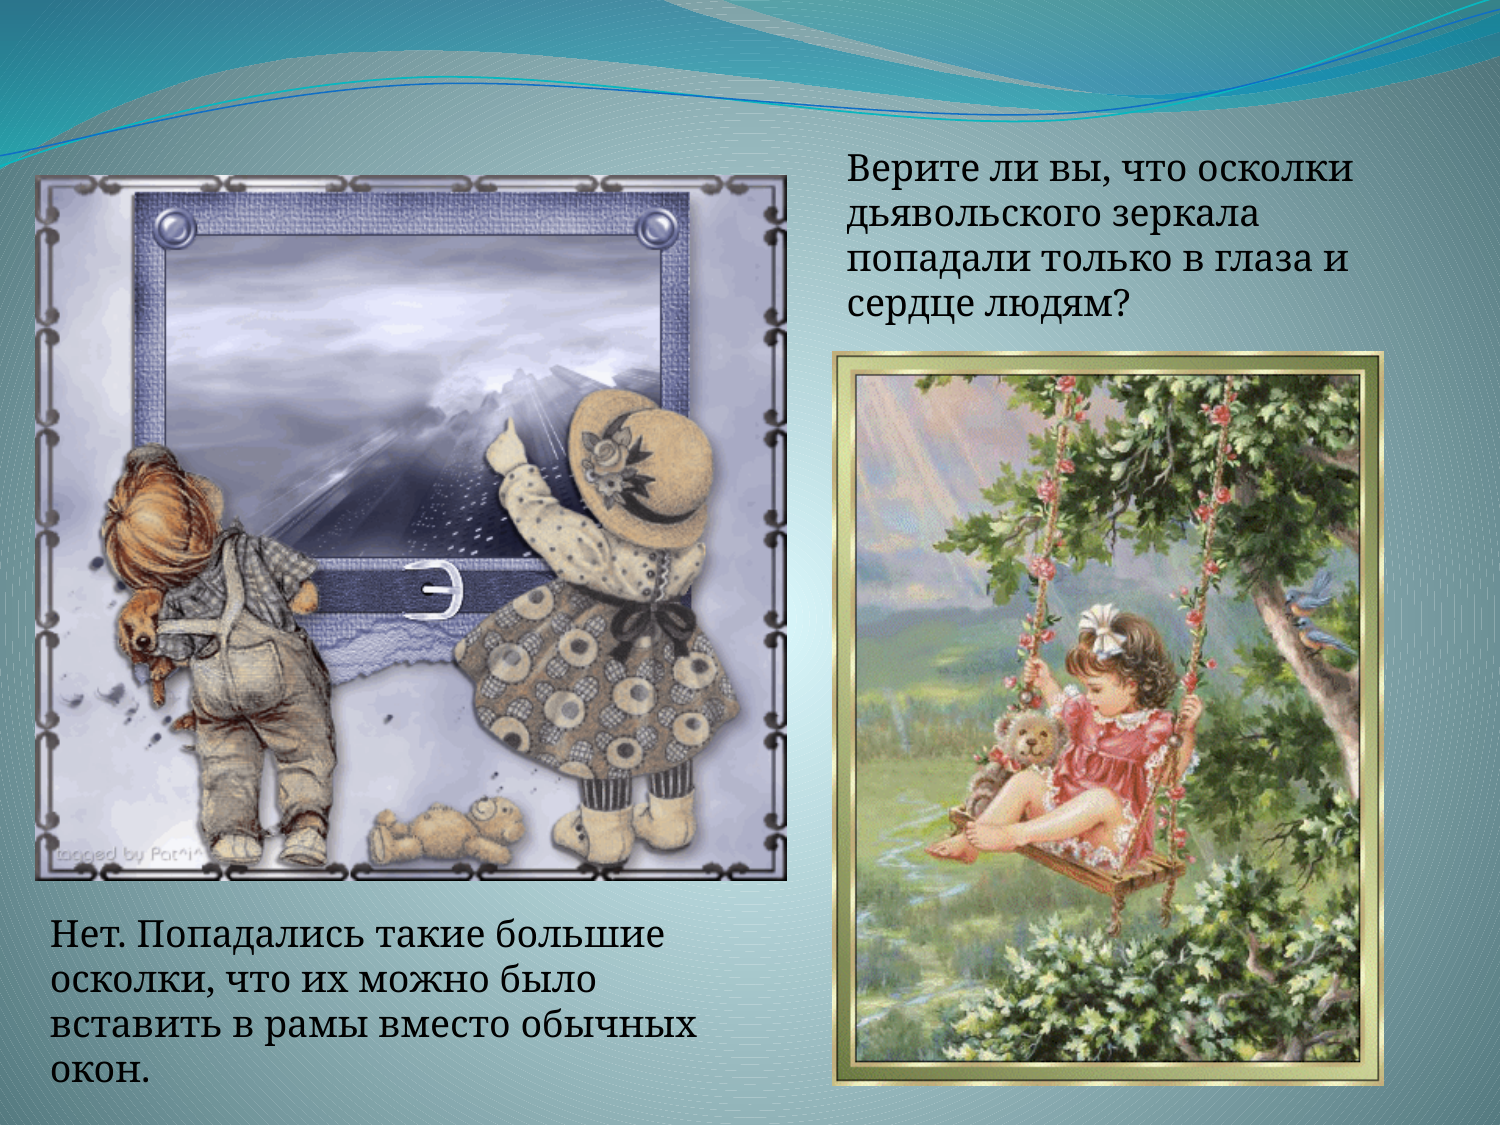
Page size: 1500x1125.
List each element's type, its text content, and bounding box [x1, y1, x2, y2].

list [34, 175, 787, 881]
picture [831, 351, 1384, 1087]
text_box Верите ли вы, что осколки дьявольского зеркала попадали только в глаза и сердце людям? [831, 46, 1430, 332]
text_box Нет. Попадались такие большие осколки, что их можно было вставить в рамы вместо обычных окон. [35, 902, 774, 1098]
